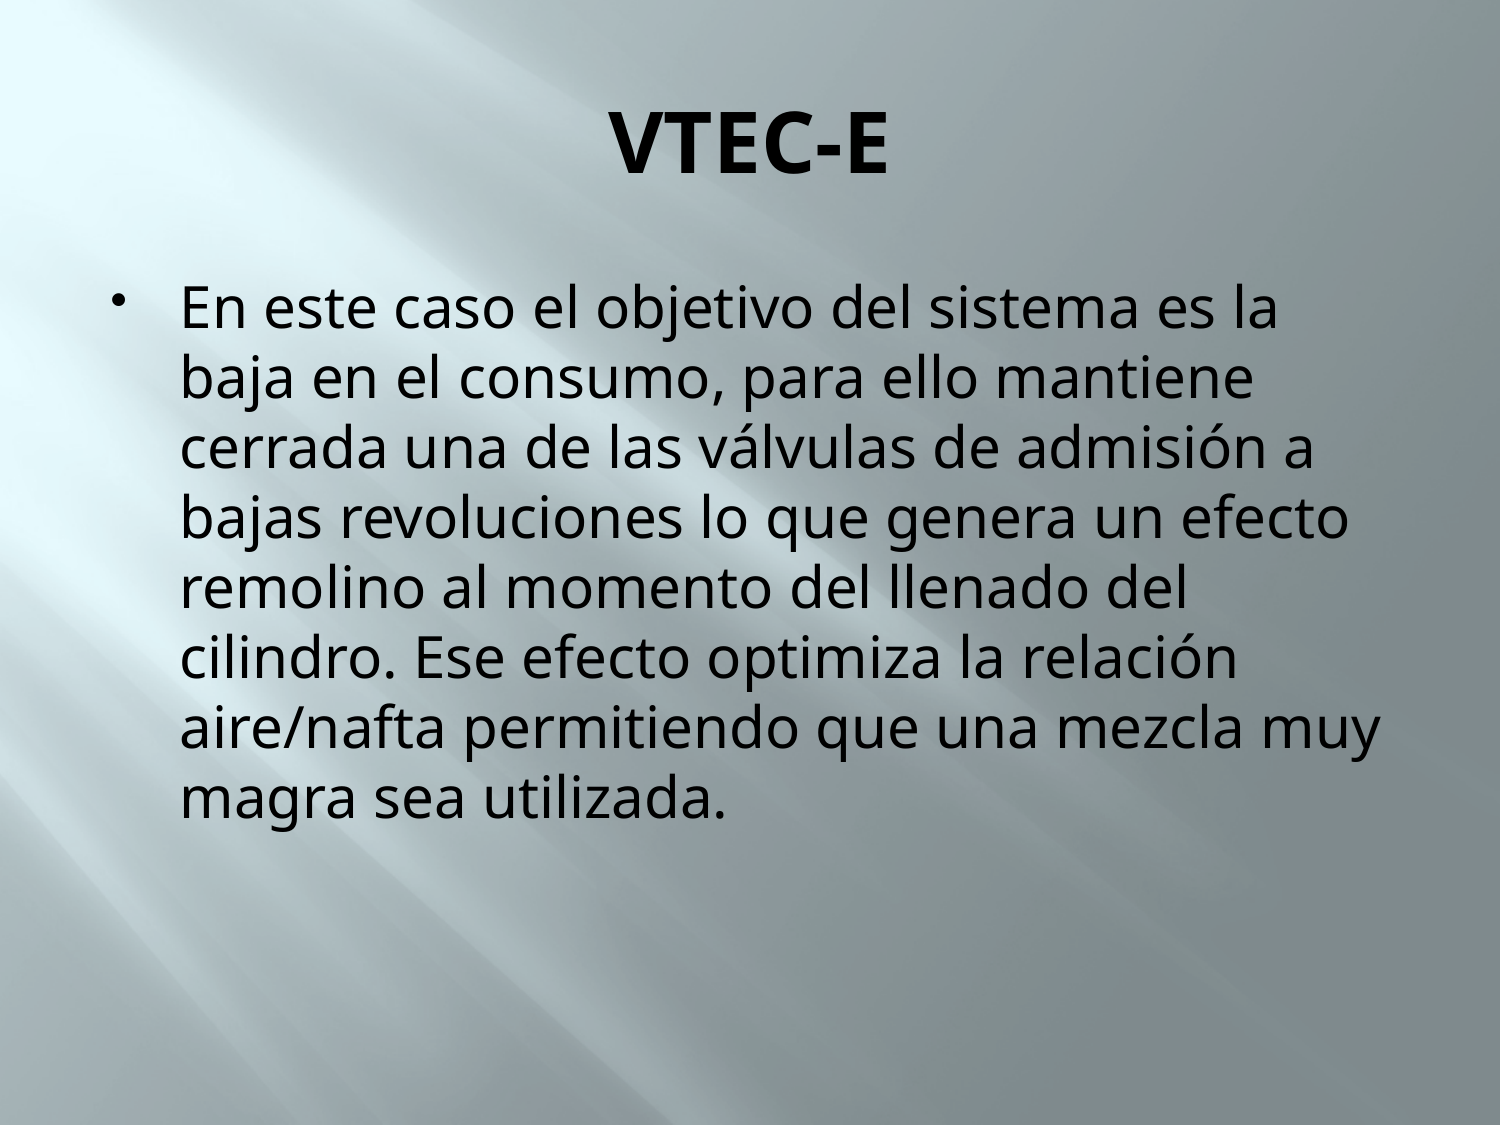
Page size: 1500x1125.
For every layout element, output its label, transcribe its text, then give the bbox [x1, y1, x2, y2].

list En este caso el objetivo del sistema es la baja en el consumo, para ello mantiene cerrada una de las válvulas de admisión a bajas revoluciones lo que genera un efecto remolino al momento del llenado del cilindro. Ese efecto optimiza la relación aire/nafta permitiendo que una mezcla muy magra sea utilizada. [75, 262, 1425, 1035]
title VTEC-E [75, 45, 1425, 233]
